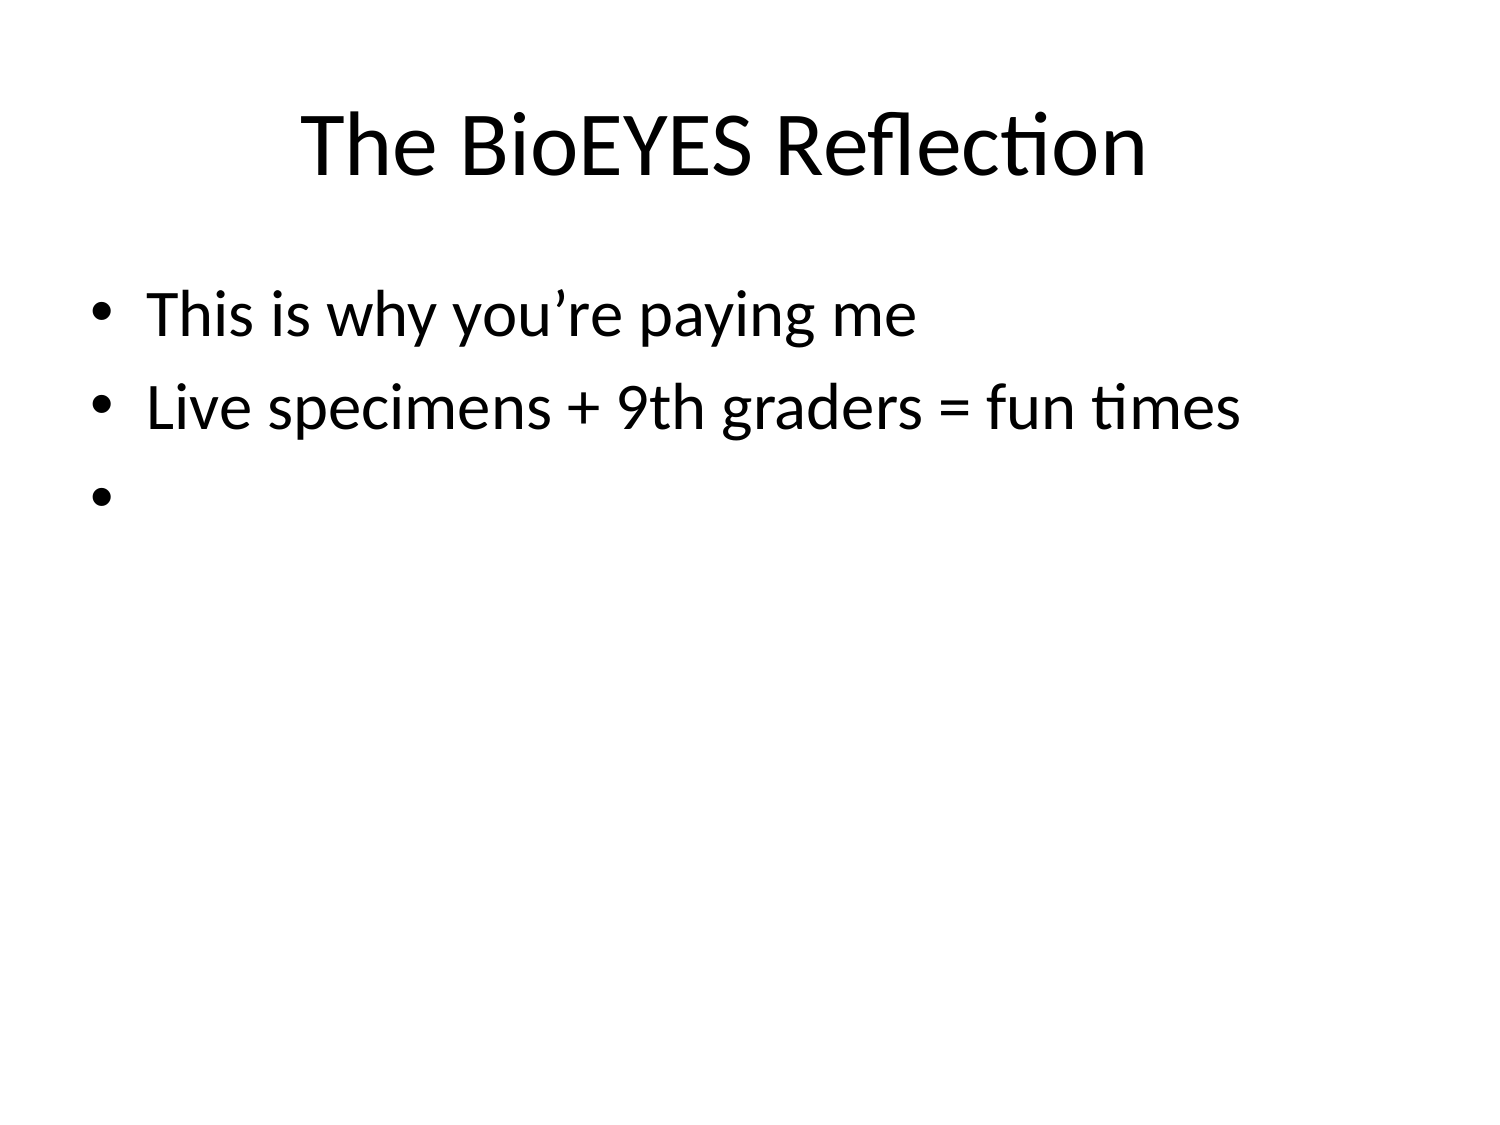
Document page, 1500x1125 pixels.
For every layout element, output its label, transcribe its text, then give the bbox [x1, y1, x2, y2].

title The BioEYES Reflection [75, 45, 1425, 233]
list This is why you’re paying me Live specimens + 9th graders = fun times [75, 262, 1425, 1005]
